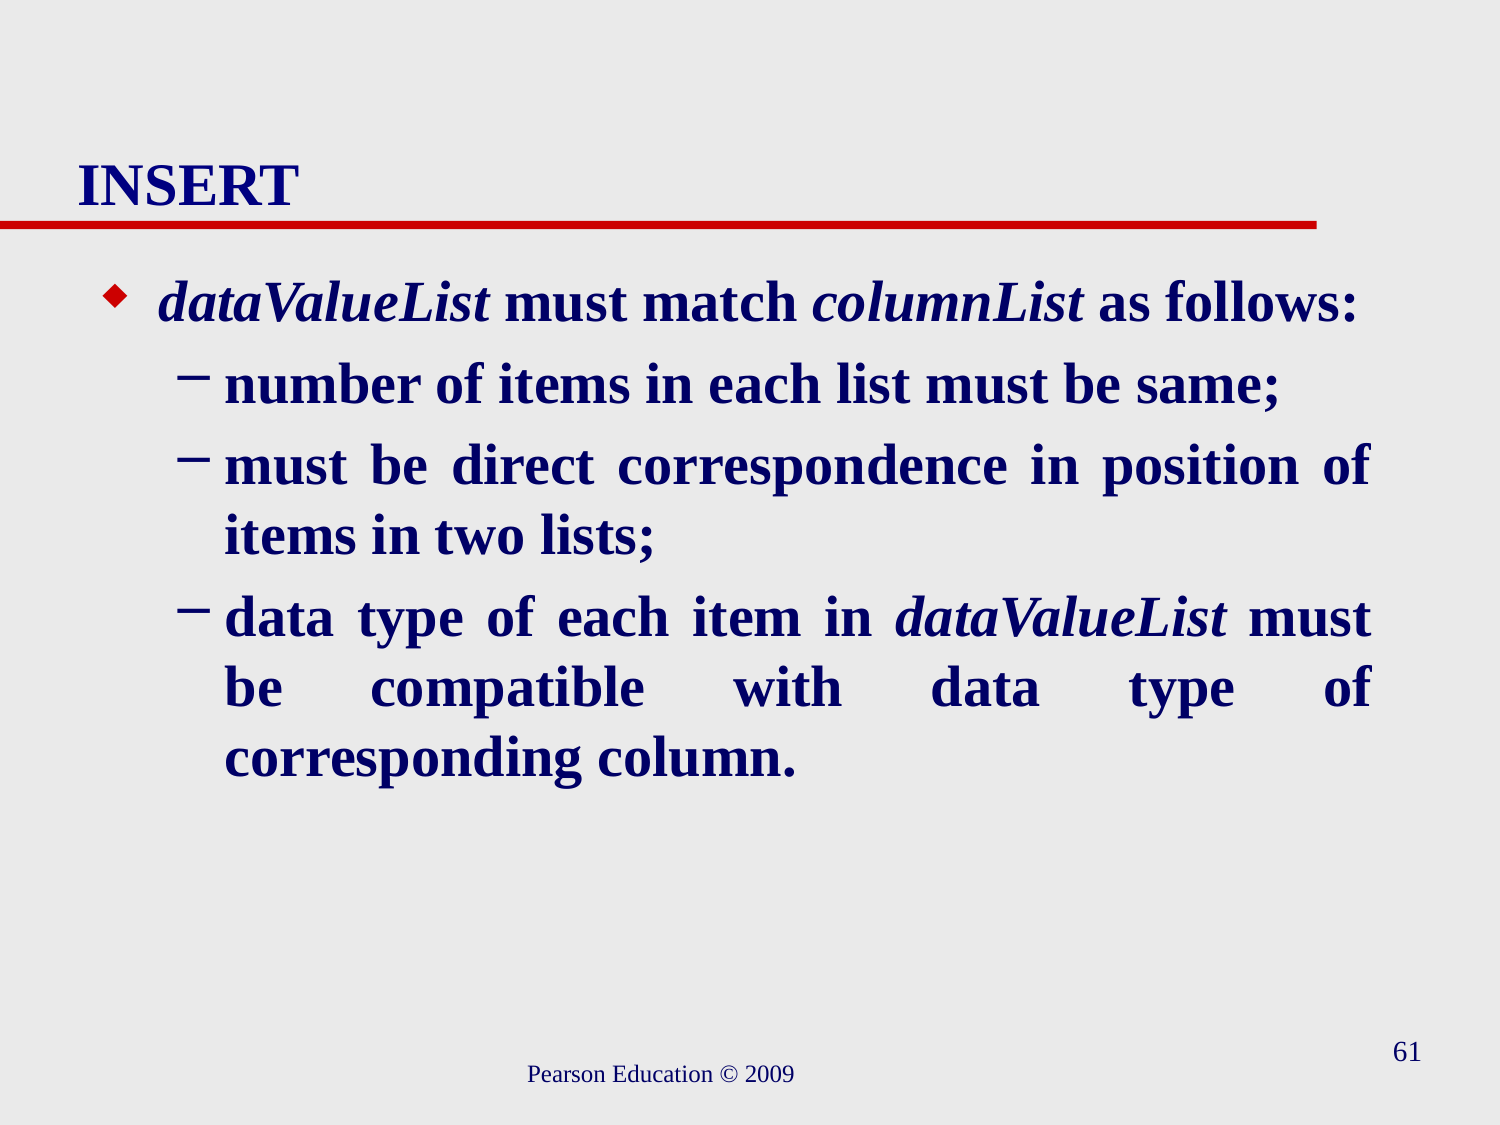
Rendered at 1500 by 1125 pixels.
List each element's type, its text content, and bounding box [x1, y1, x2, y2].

text_box Pearson Education © 2009 [512, 1050, 1038, 1095]
title INSERT [62, 43, 1338, 226]
slide_number 61 [1124, 1012, 1438, 1088]
list dataValueList must match columnList as follows: number of items in each list must be same; must be direct correspondence in position of items in two lists; data type of each item in dataValueList must be compatible with data type of corresponding column. [87, 255, 1388, 931]
